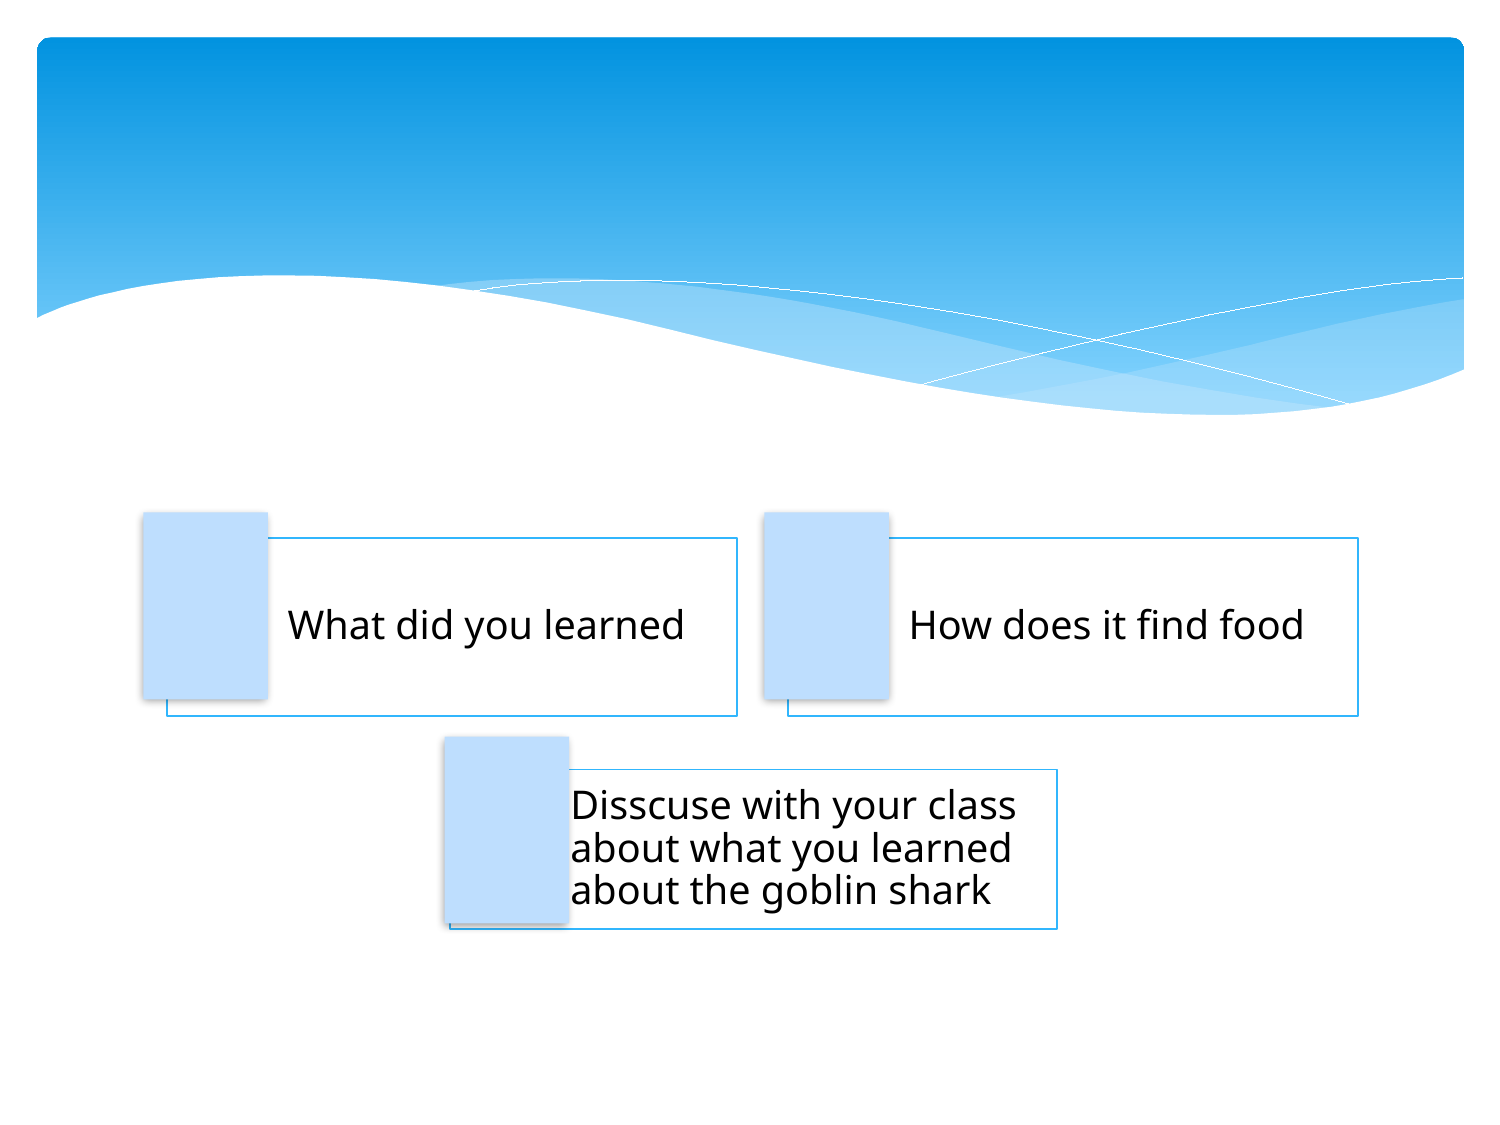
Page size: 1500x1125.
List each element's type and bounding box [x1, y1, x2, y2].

list [142, 438, 1359, 1006]
